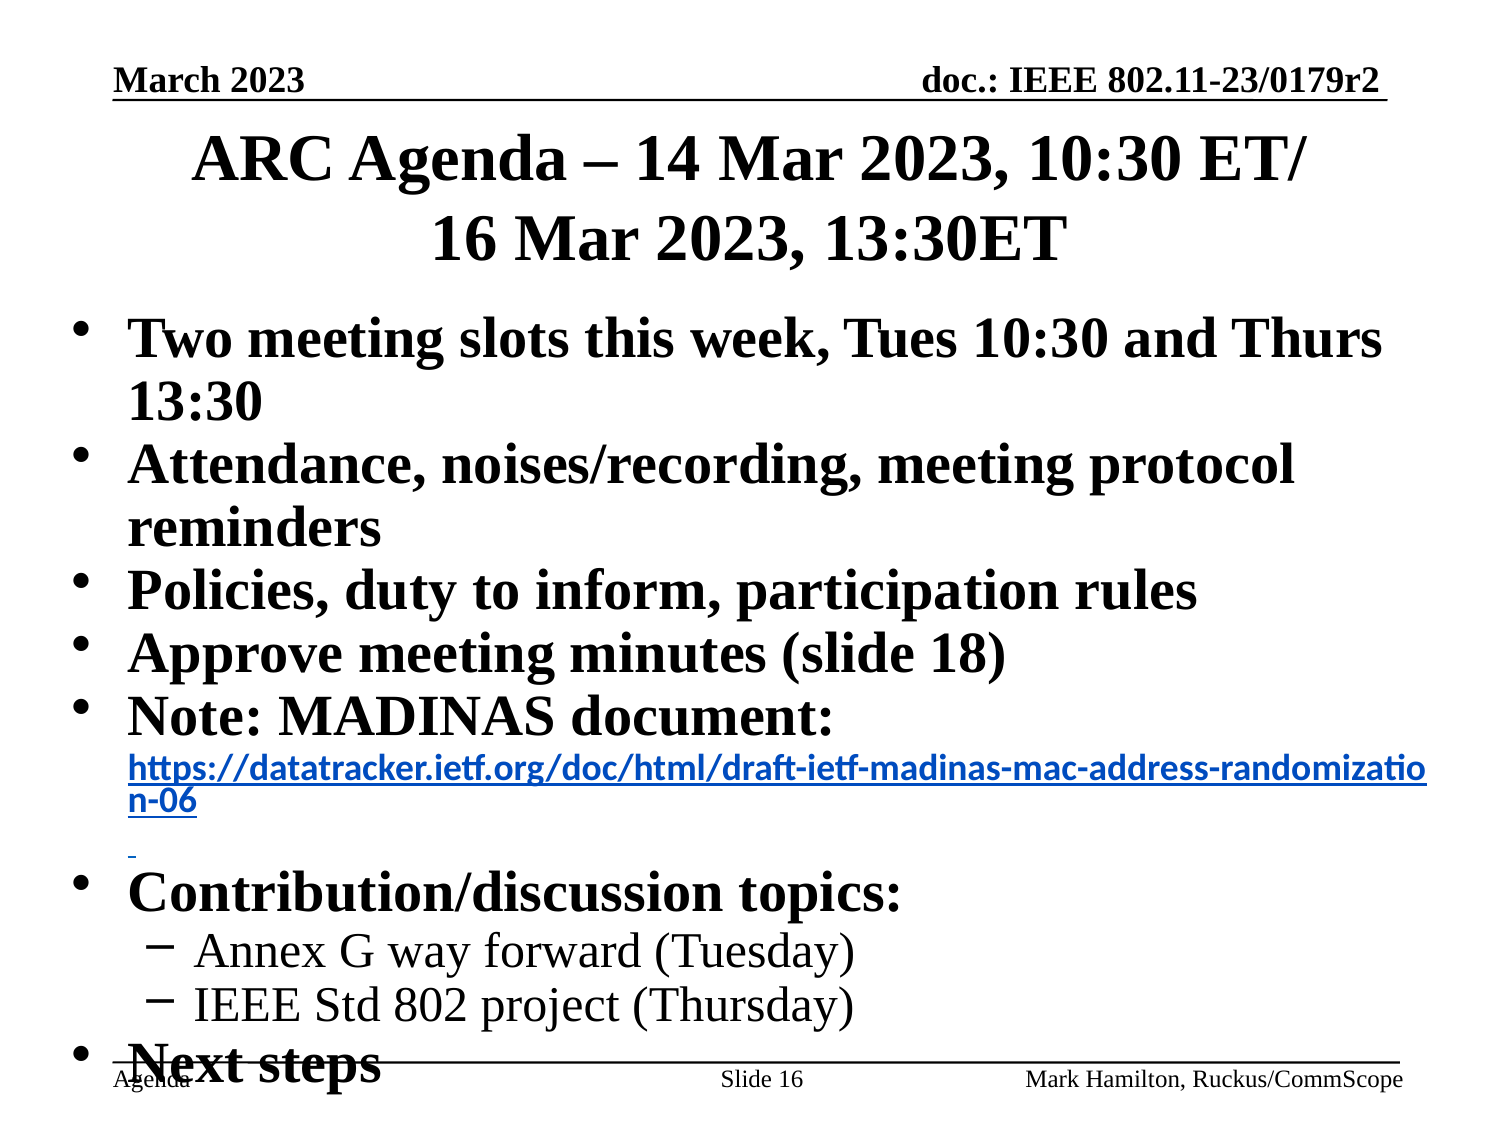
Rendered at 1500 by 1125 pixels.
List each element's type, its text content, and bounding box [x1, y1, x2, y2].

title ARC Agenda – 14 Mar 2023, 10:30 ET/ 16 Mar 2023, 13:30ET [112, 125, 1388, 263]
list Two meeting slots this week, Tues 10:30 and Thurs 13:30 Attendance, noises/recording, meeting protocol reminders Policies, duty to inform, participation rules Approve meeting minutes (slide 18) Note: MADINAS document: https://datatracker.ietf.org/doc/html/draft-ietf-madinas-mac-address-randomization-06 Contribution/discussion topics: Annex G way forward (Tuesday) IEEE Std 802 project (Thursday) Next steps [56, 299, 1444, 1069]
